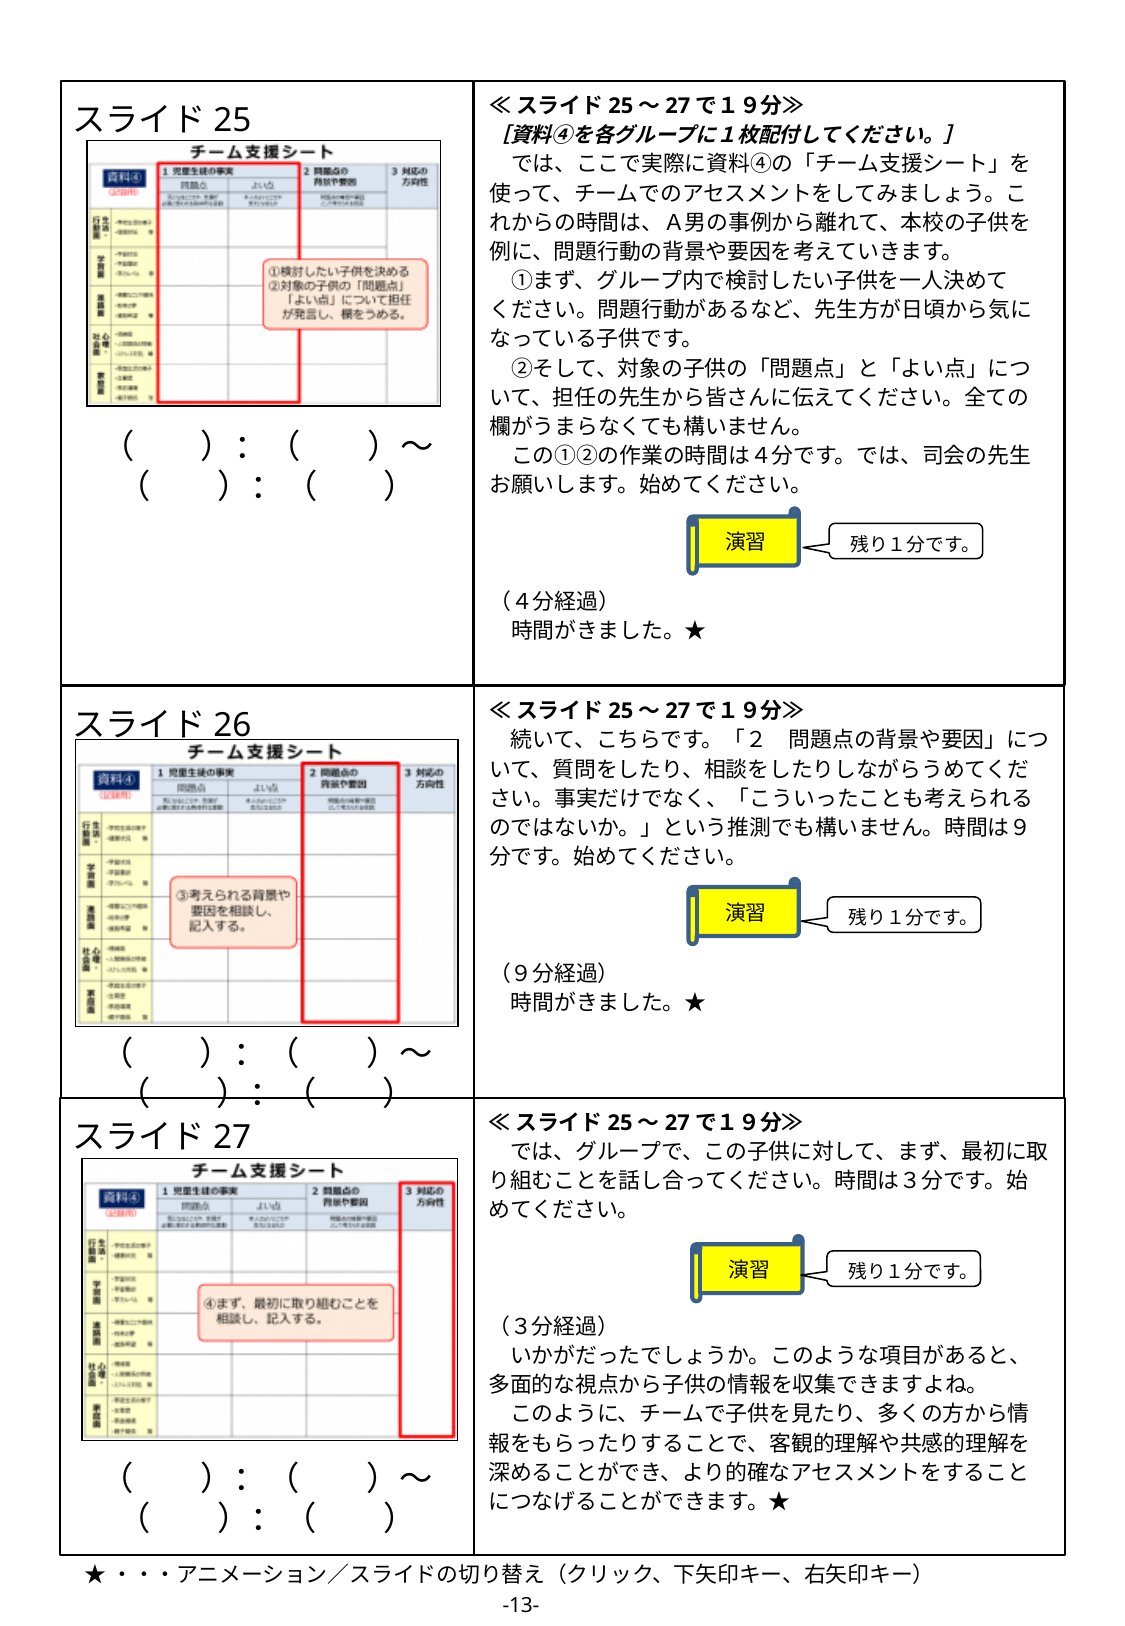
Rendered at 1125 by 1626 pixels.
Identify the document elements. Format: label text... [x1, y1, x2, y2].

text_box -13- [487, 1584, 633, 1625]
picture [82, 1159, 457, 1441]
picture [75, 739, 458, 1026]
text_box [60, 1097, 1065, 1556]
picture [87, 141, 441, 406]
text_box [60, 80, 1065, 685]
text_box ★・・・アニメーション／スライドの切り替え（クリック、下矢印キー、右矢印キー） [69, 1564, 950, 1595]
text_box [60, 685, 1065, 1097]
